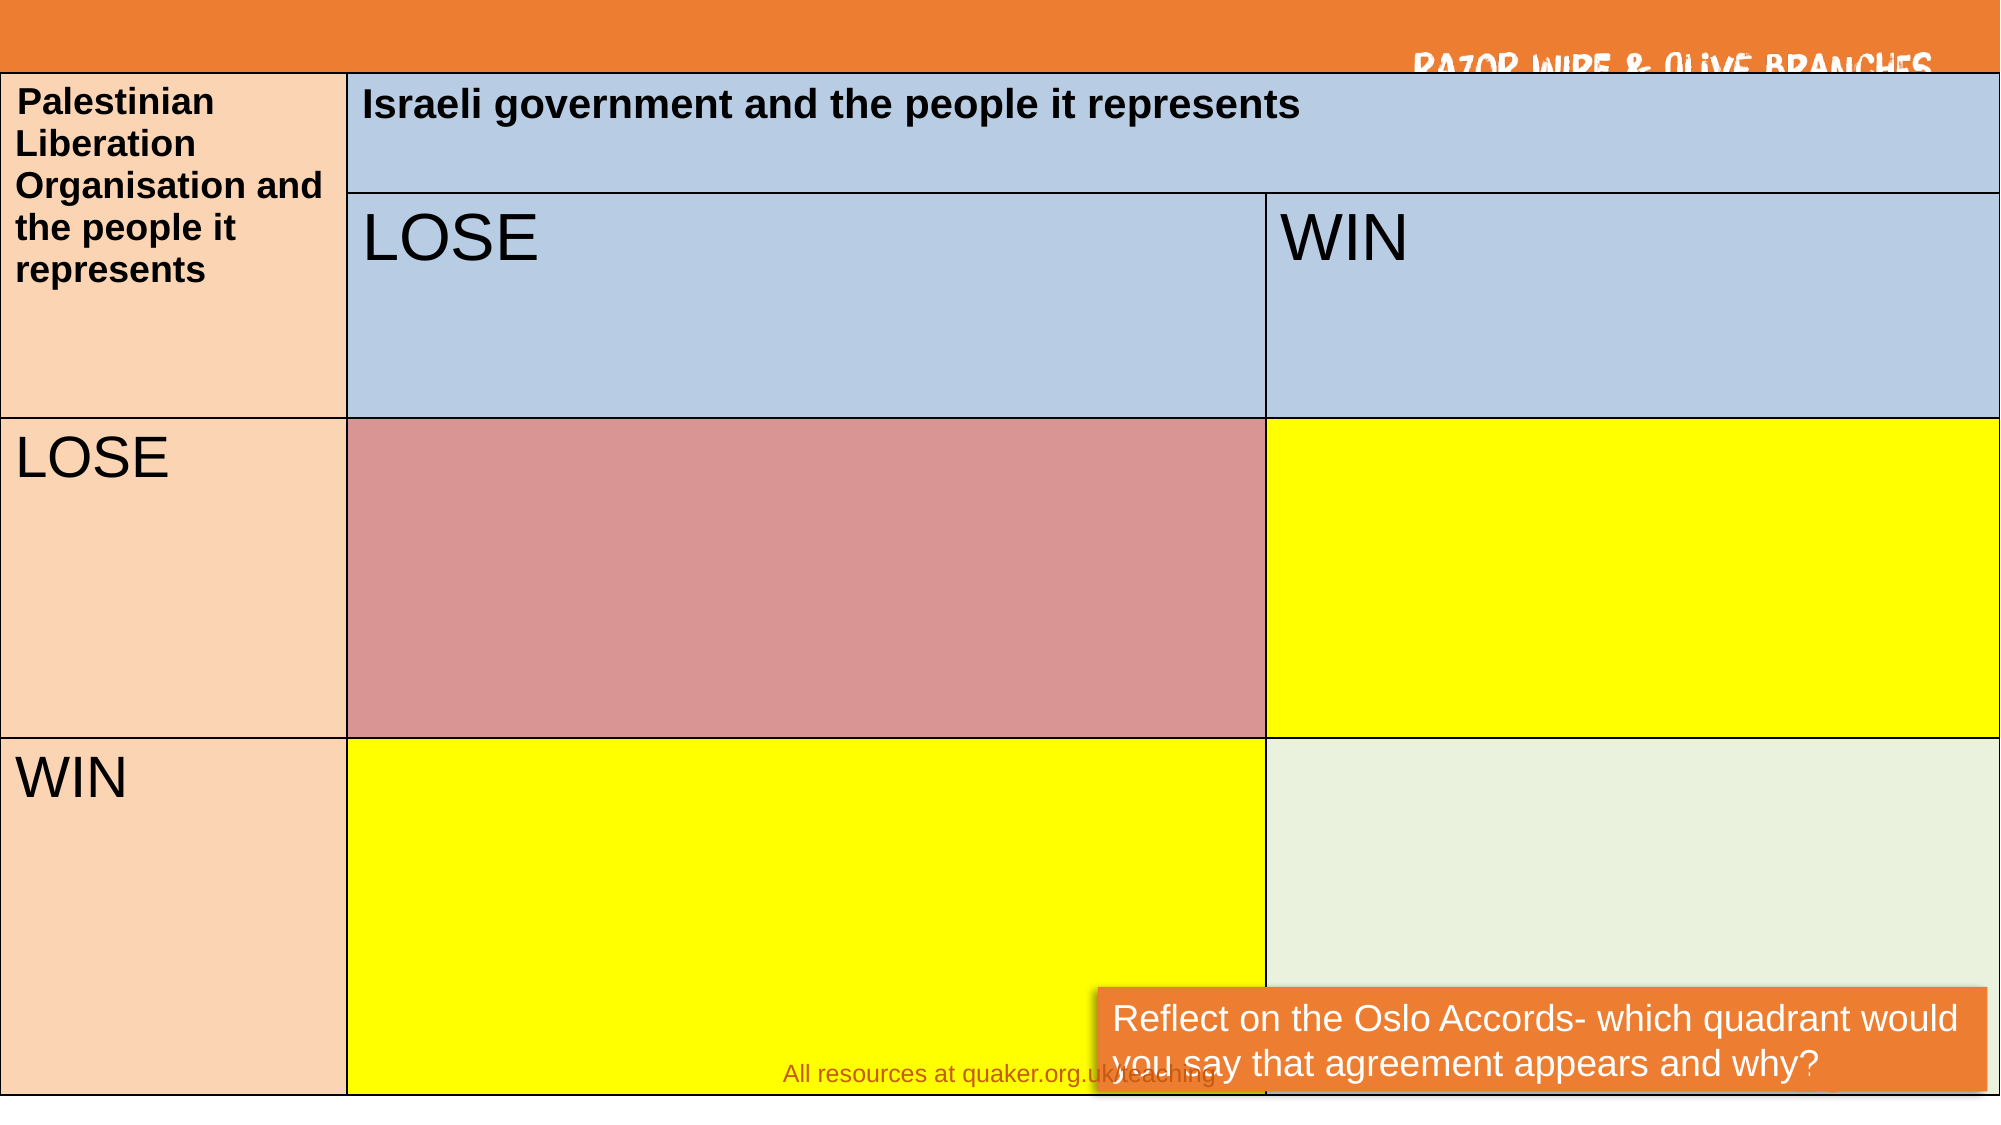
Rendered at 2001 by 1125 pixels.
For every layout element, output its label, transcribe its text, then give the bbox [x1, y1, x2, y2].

slide_number 10 [1412, 1042, 1863, 1103]
table_cell WIN [1267, 194, 1999, 417]
table_cell [1267, 419, 1999, 737]
footer All resources at quaker.org.uk/teaching [662, 1042, 1338, 1103]
text_box Reflect on the Oslo Accords- which quadrant would you say that agreement appears and why? [1097, 986, 1988, 1092]
table_cell [348, 739, 1265, 1094]
table_cell LOSE [348, 194, 1265, 417]
table_header Israeli government and the people it represents [348, 74, 1999, 192]
table_cell WIN [1, 739, 346, 1094]
table_cell [1267, 739, 1999, 1094]
picture [1411, 49, 1935, 72]
table_header Palestinian Liberation Organisation and the people it represents [1, 74, 346, 417]
table_cell LOSE [1, 419, 346, 737]
table_cell [348, 419, 1265, 737]
